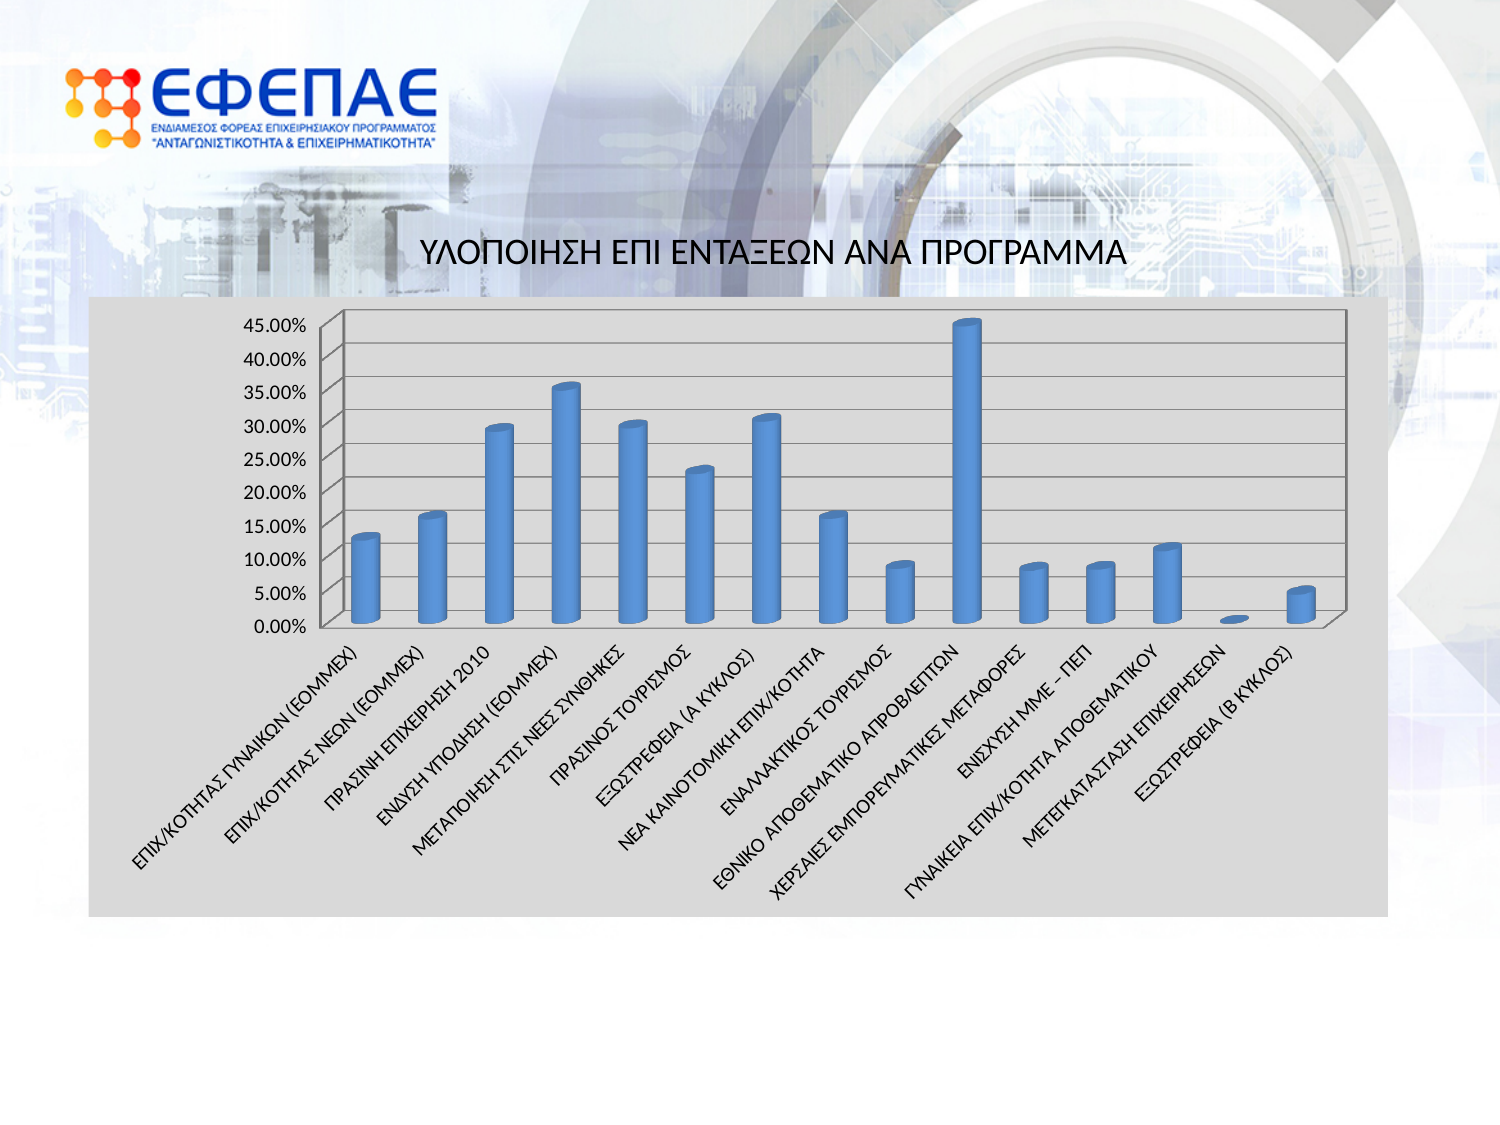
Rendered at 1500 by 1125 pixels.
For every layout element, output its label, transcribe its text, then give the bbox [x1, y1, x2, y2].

text_box ΥΛΟΠΟΙΗΣΗ ΕΠΙ ΕΝΤΑΞΕΩΝ ΑΝΑ ΠΡΟΓΡΑΜΜΑ [324, 219, 1223, 280]
picture [0, 0, 1500, 1125]
chart [88, 296, 1389, 918]
